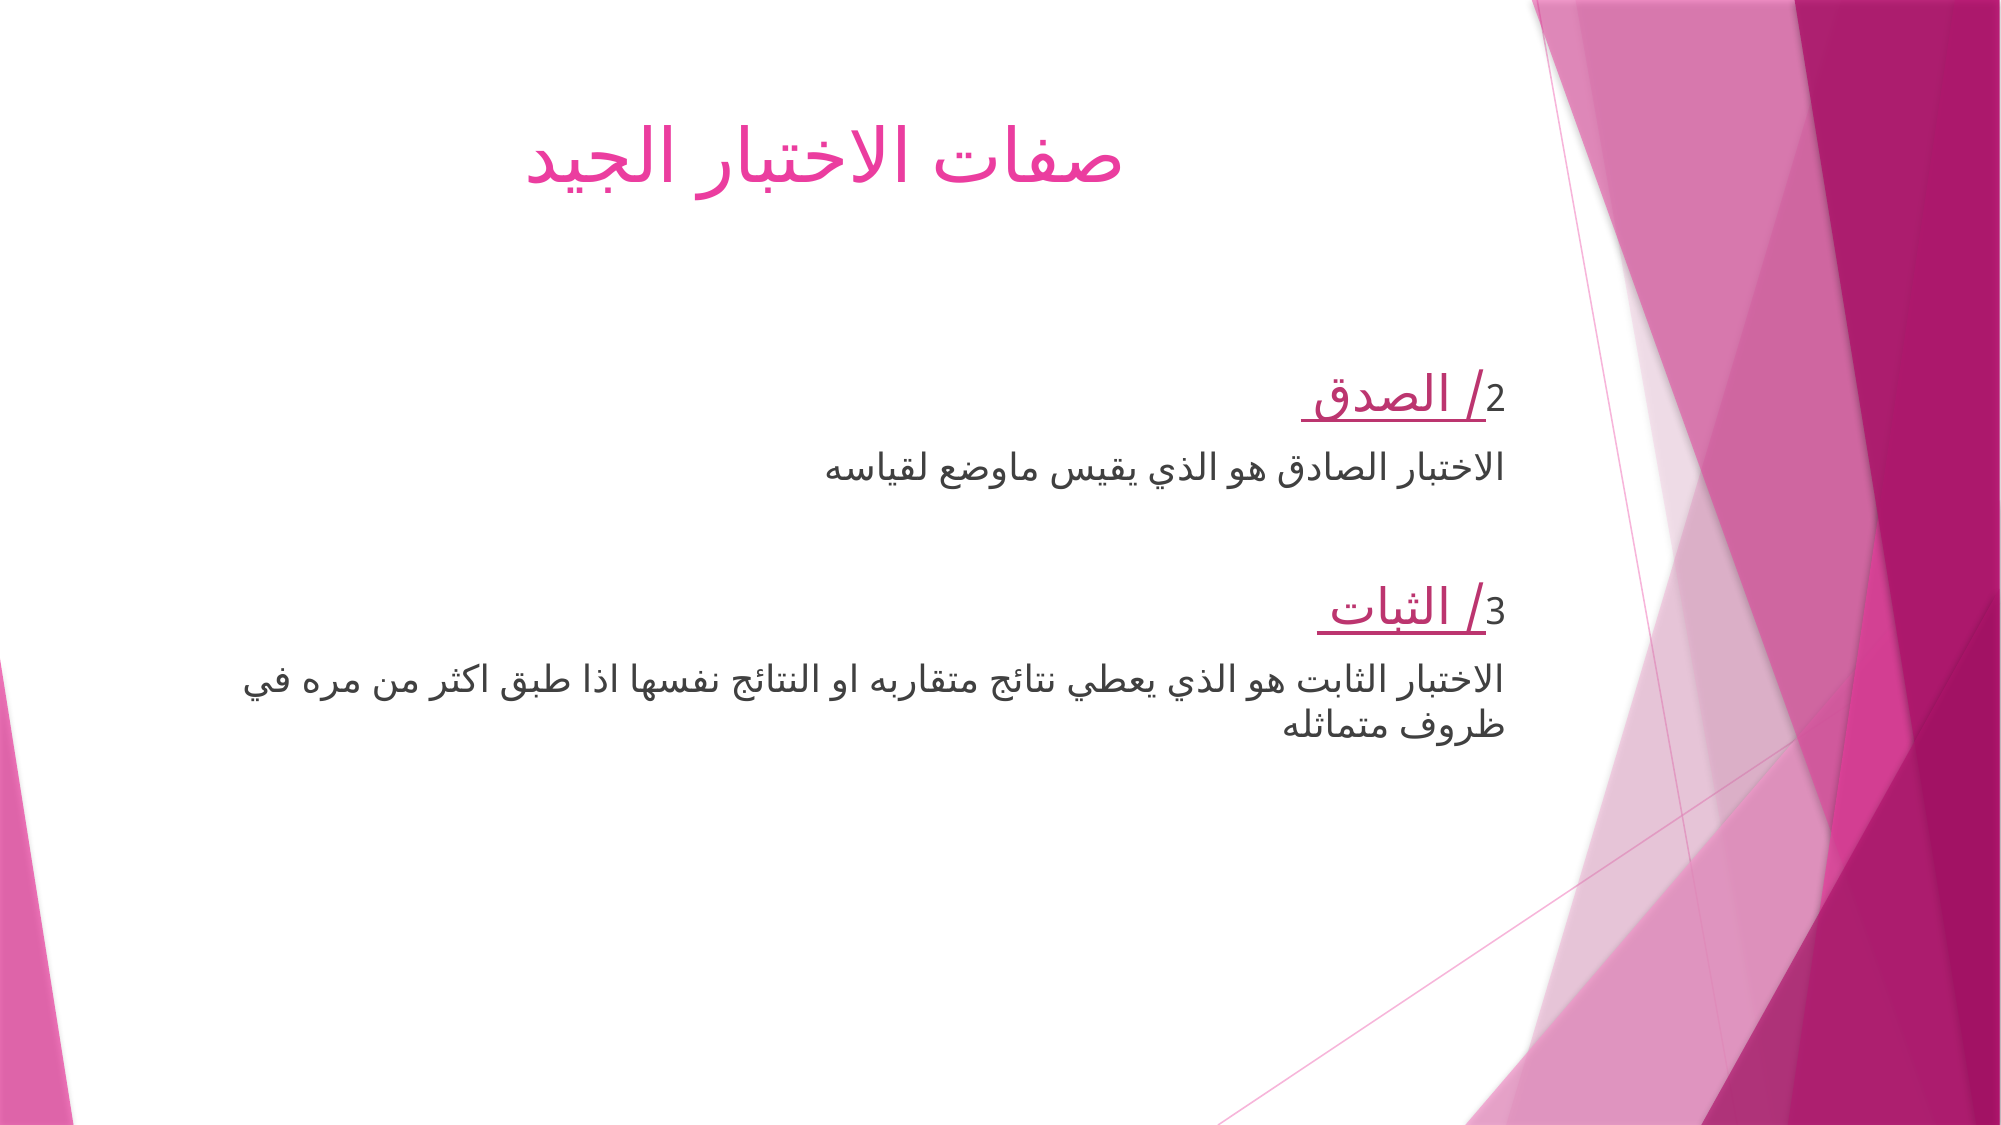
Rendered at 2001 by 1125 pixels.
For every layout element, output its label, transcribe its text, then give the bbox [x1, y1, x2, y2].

list 2/ الصدق الاختبار الصادق هو الذي يقيس ماوضع لقياسه 3/ الثبات الاختبار الثابت هو الذي يعطي نتائج متقاربه او النتائج نفسها اذا طبق اكثر من مره في ظروف متماثله [111, 354, 1522, 992]
title صفات الاختبار الجيد [111, 99, 1522, 317]
